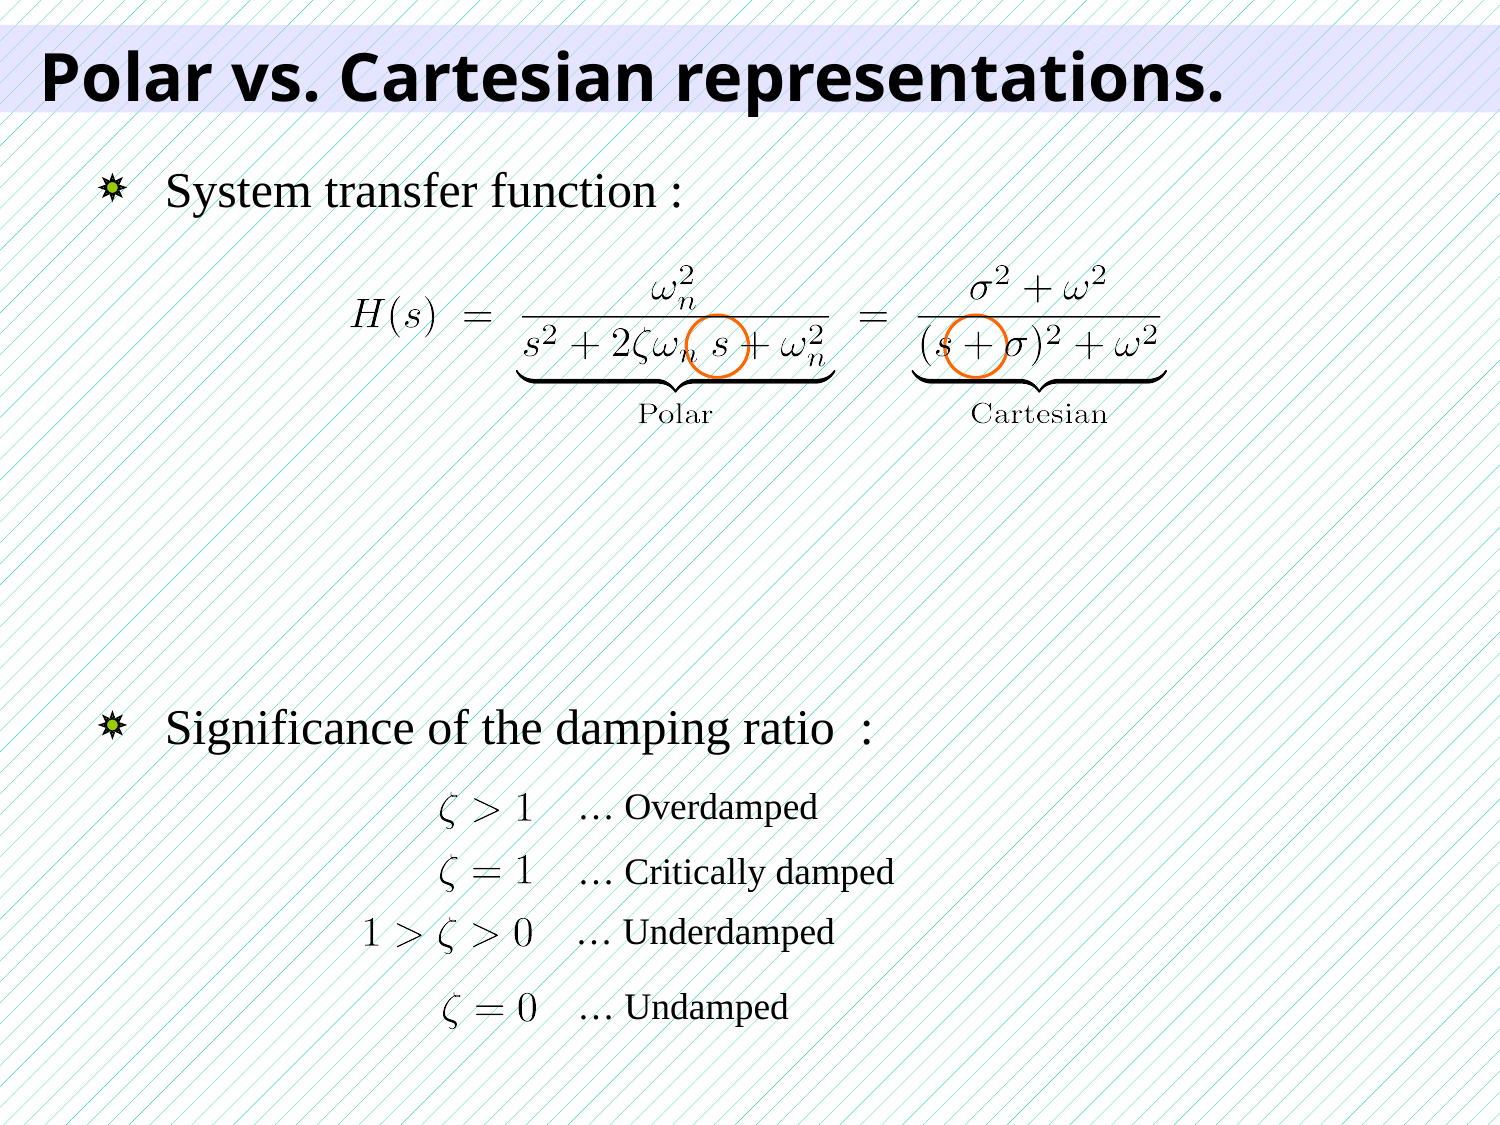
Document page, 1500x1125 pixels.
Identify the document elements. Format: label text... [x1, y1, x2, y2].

text_box System transfer function : [150, 149, 1300, 225]
picture [362, 913, 532, 955]
text_box … Overdamped [562, 762, 1015, 838]
picture [438, 850, 535, 893]
picture [441, 988, 538, 1030]
picture [349, 262, 1167, 426]
text_box … Undamped [562, 962, 1015, 1038]
text_box Significance of the damping ratio : [150, 687, 1300, 763]
picture [438, 788, 535, 830]
text_box [99, 178, 125, 200]
title Polar vs. Cartesian representations. [24, 24, 1476, 126]
text_box [99, 712, 125, 738]
text_box … Underdamped [560, 887, 1013, 963]
text_box … Critically damped [562, 839, 1015, 900]
